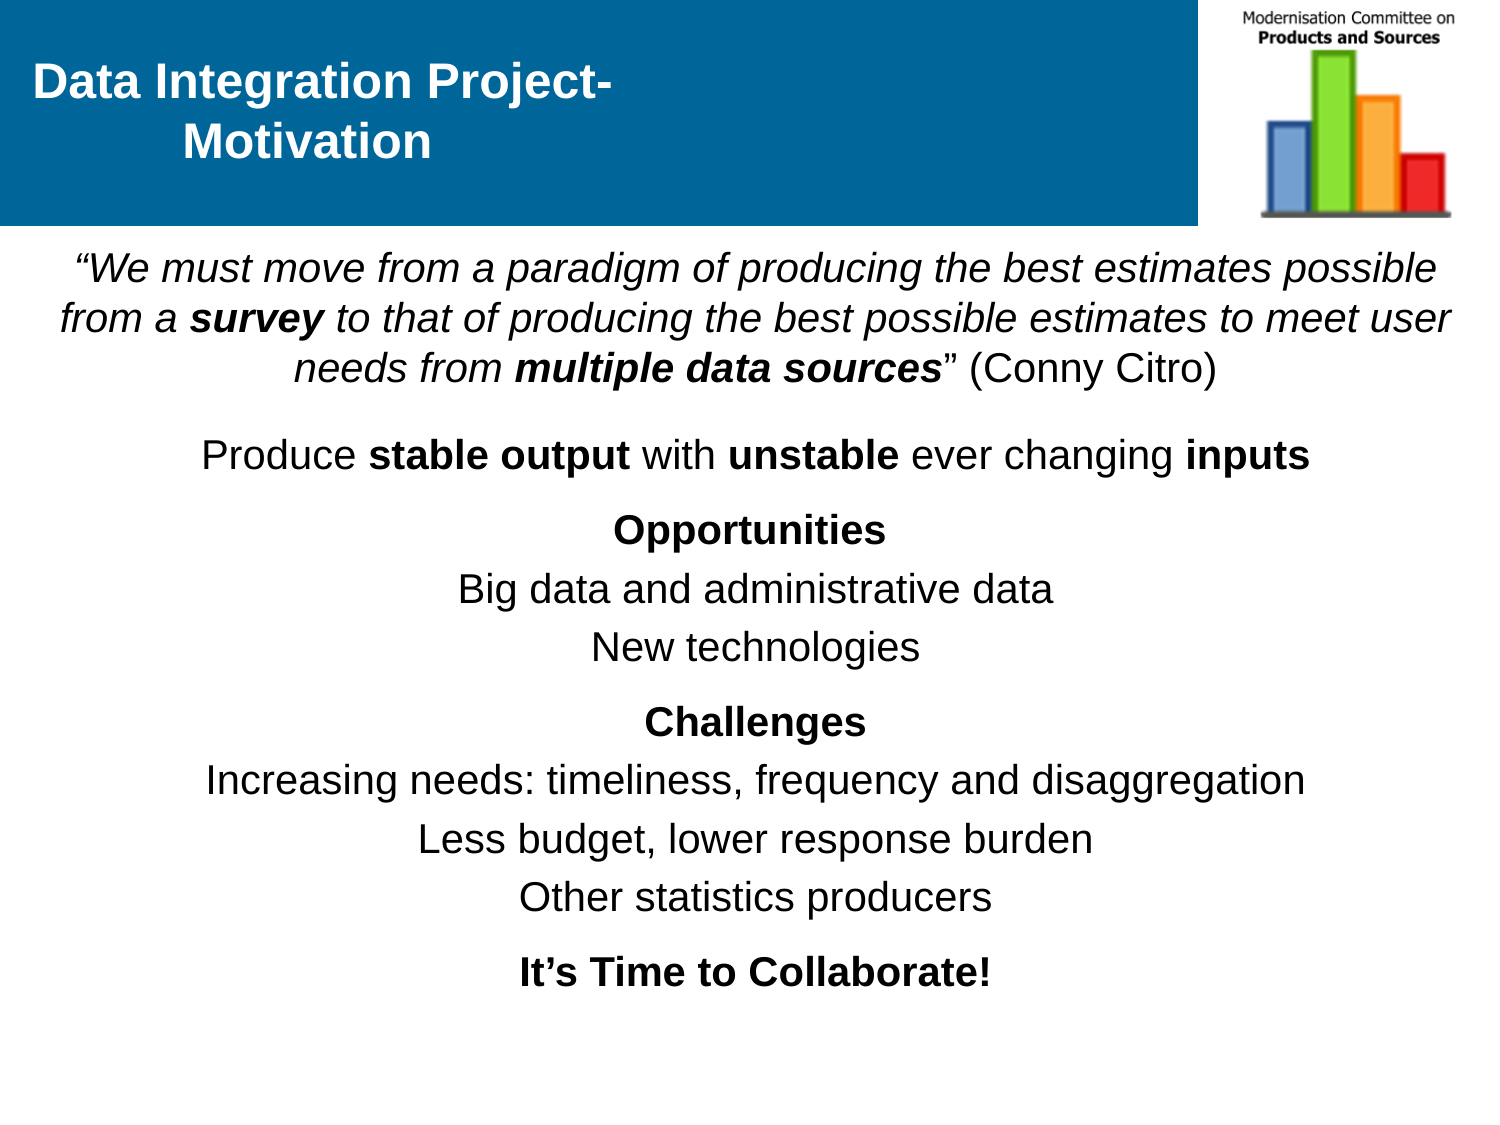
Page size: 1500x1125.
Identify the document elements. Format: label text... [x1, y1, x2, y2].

picture [1199, 0, 1500, 227]
title Data Integration Project- Motivation [16, 14, 1178, 203]
list “We must move from a paradigm of producing the best estimates possible from a survey to that of producing the best possible estimates to meet user needs from multiple data sources” (Conny Citro) Produce stable output with unstable ever changing inputs Opportunities Big data and administrative data New technologies Challenges Increasing needs: timeliness, frequency and disaggregation Less budget, lower response burden Other statistics producers It’s Time to Collaborate! [29, 232, 1483, 1043]
